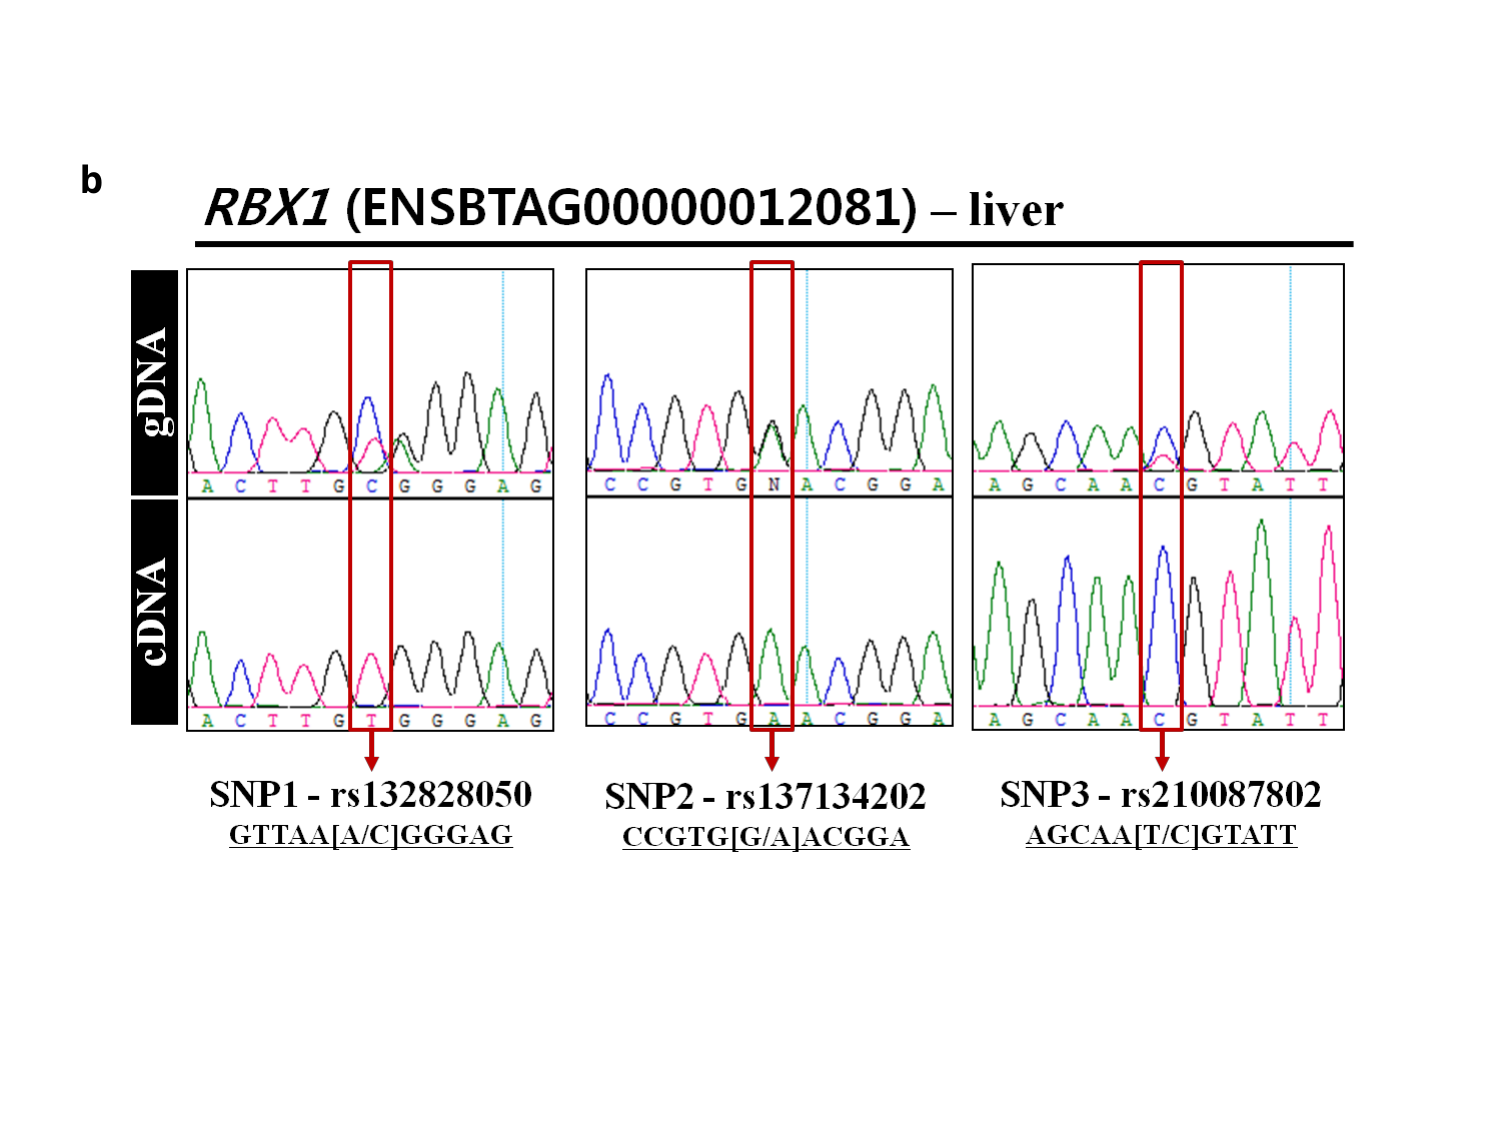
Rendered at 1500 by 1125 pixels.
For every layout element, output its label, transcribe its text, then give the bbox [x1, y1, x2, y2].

picture [111, 160, 1449, 863]
text_box b [64, 148, 195, 209]
